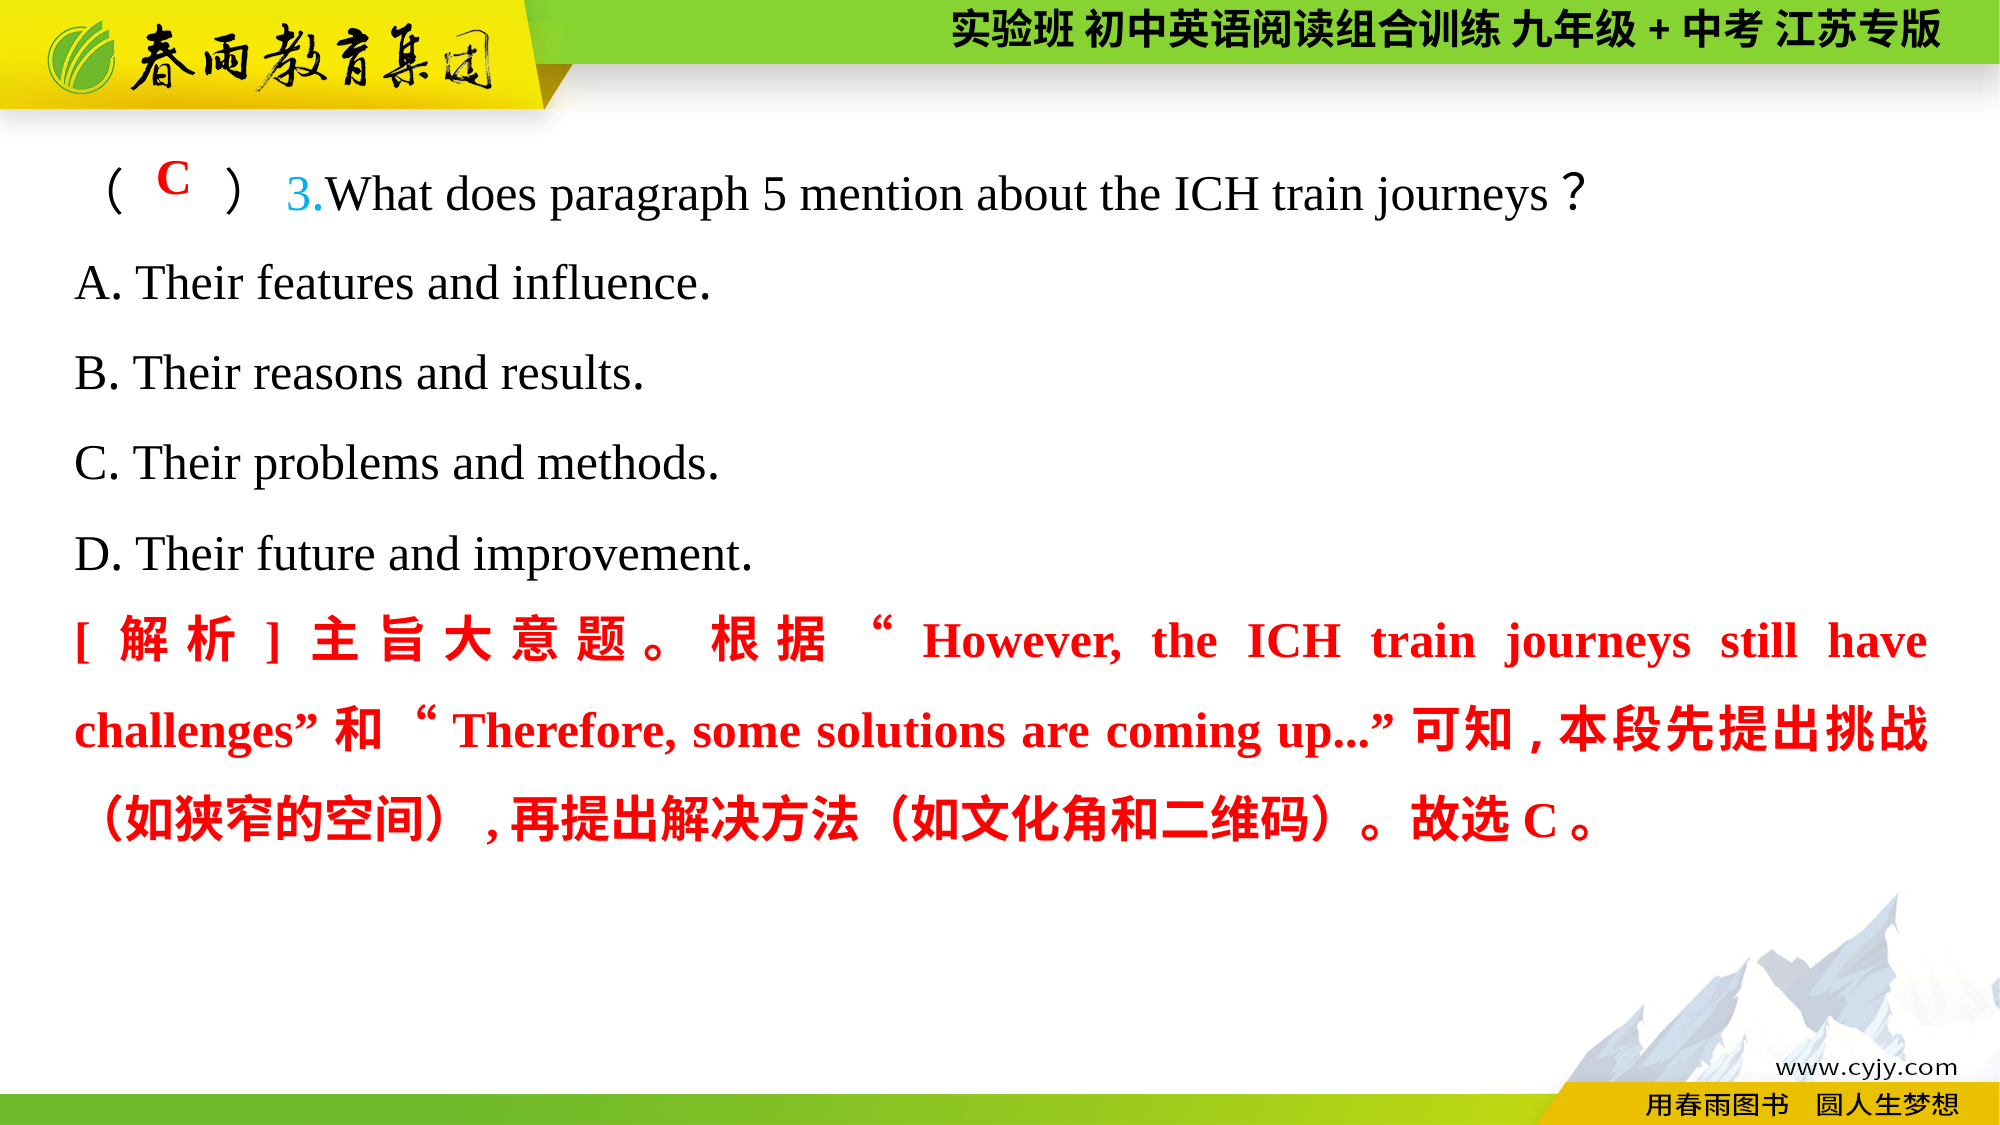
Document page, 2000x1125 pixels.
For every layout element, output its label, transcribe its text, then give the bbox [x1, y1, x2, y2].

list （ ）3.What does paragraph 5 mention about the ICH train journeys？ A. Their features and influence. B. Their reasons and results. C. Their problems and methods. D. Their future and improvement. [59, 122, 1944, 569]
text_box [解析]主旨大意题。根据“However, the ICH train journeys still have challenges”和“Therefore, some solutions are coming up...”可知,本段先提出挑战（如狭窄的空间）,再提出解决方法（如文化角和二维码）。故选C。 [59, 569, 1944, 855]
picture [0, 0, 2000, 1125]
text_box C [141, 137, 207, 213]
